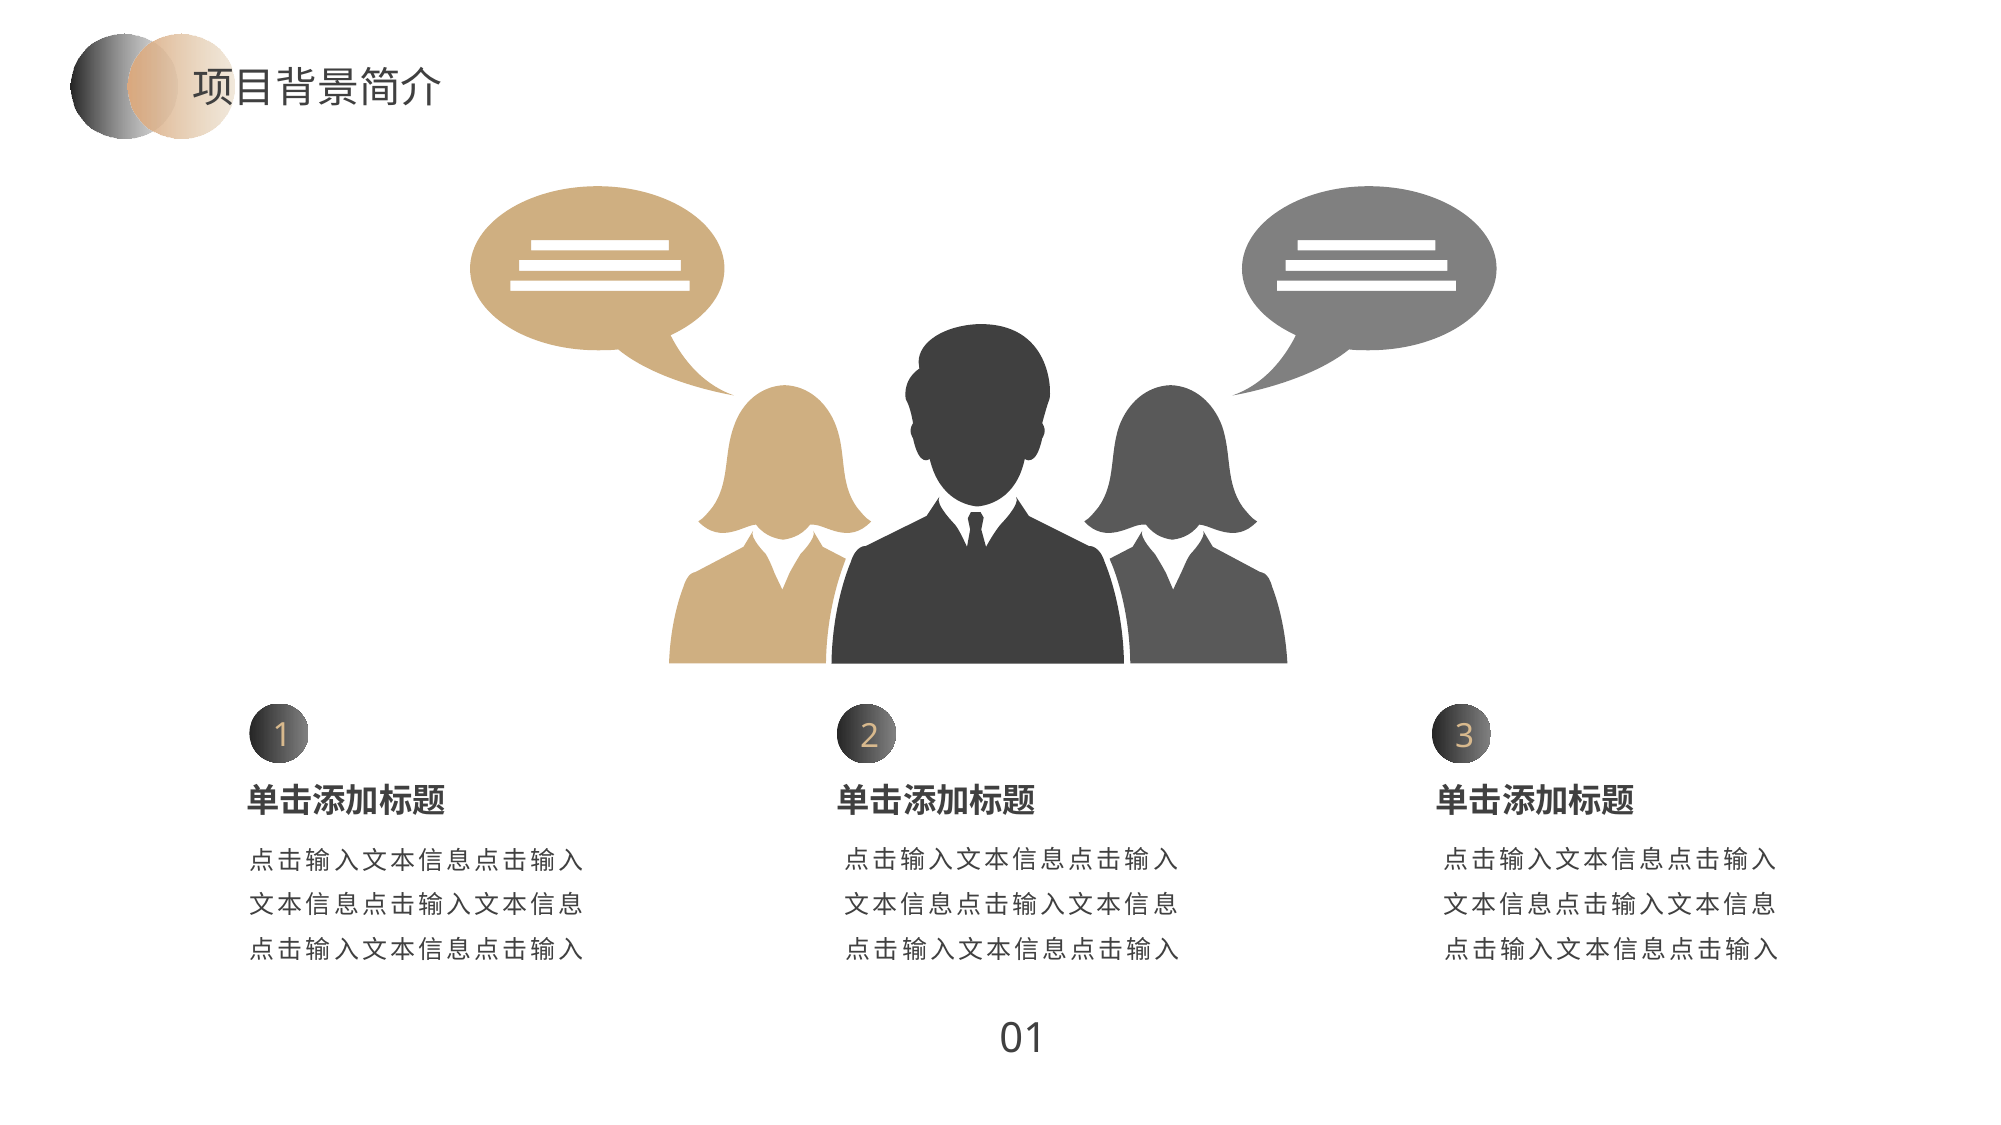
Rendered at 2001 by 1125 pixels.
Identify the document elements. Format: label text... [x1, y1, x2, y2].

text_box 1 [248, 702, 310, 764]
text_box 点击输入文本信息点击输入文本信息点击输入文本信息点击输入文本信息点击输入 [1439, 829, 1785, 964]
text_box [1109, 530, 1288, 664]
text_box 单击添加标题 [1435, 779, 1756, 820]
text_box 单击添加标题 [836, 779, 1158, 820]
text_box 点击输入文本信息点击输入文本信息点击输入文本信息点击输入文本信息点击输入 [249, 829, 596, 964]
text_box [669, 530, 846, 664]
text_box 点击输入文本信息点击输入文本信息点击输入文本信息点击输入文本信息点击输入 [840, 829, 1186, 964]
text_box [1232, 186, 1497, 396]
text_box [698, 385, 872, 540]
text_box [831, 496, 1124, 664]
text_box [69, 32, 152, 140]
text_box [470, 186, 734, 396]
text_box 项目背景简介 [177, 53, 712, 118]
text_box 单击添加标题 [246, 779, 567, 820]
text_box 01 [984, 1003, 1077, 1069]
text_box [1084, 385, 1258, 540]
text_box 2 [835, 703, 897, 765]
text_box 3 [1430, 703, 1493, 765]
text_box [126, 32, 225, 140]
text_box [905, 324, 1051, 507]
